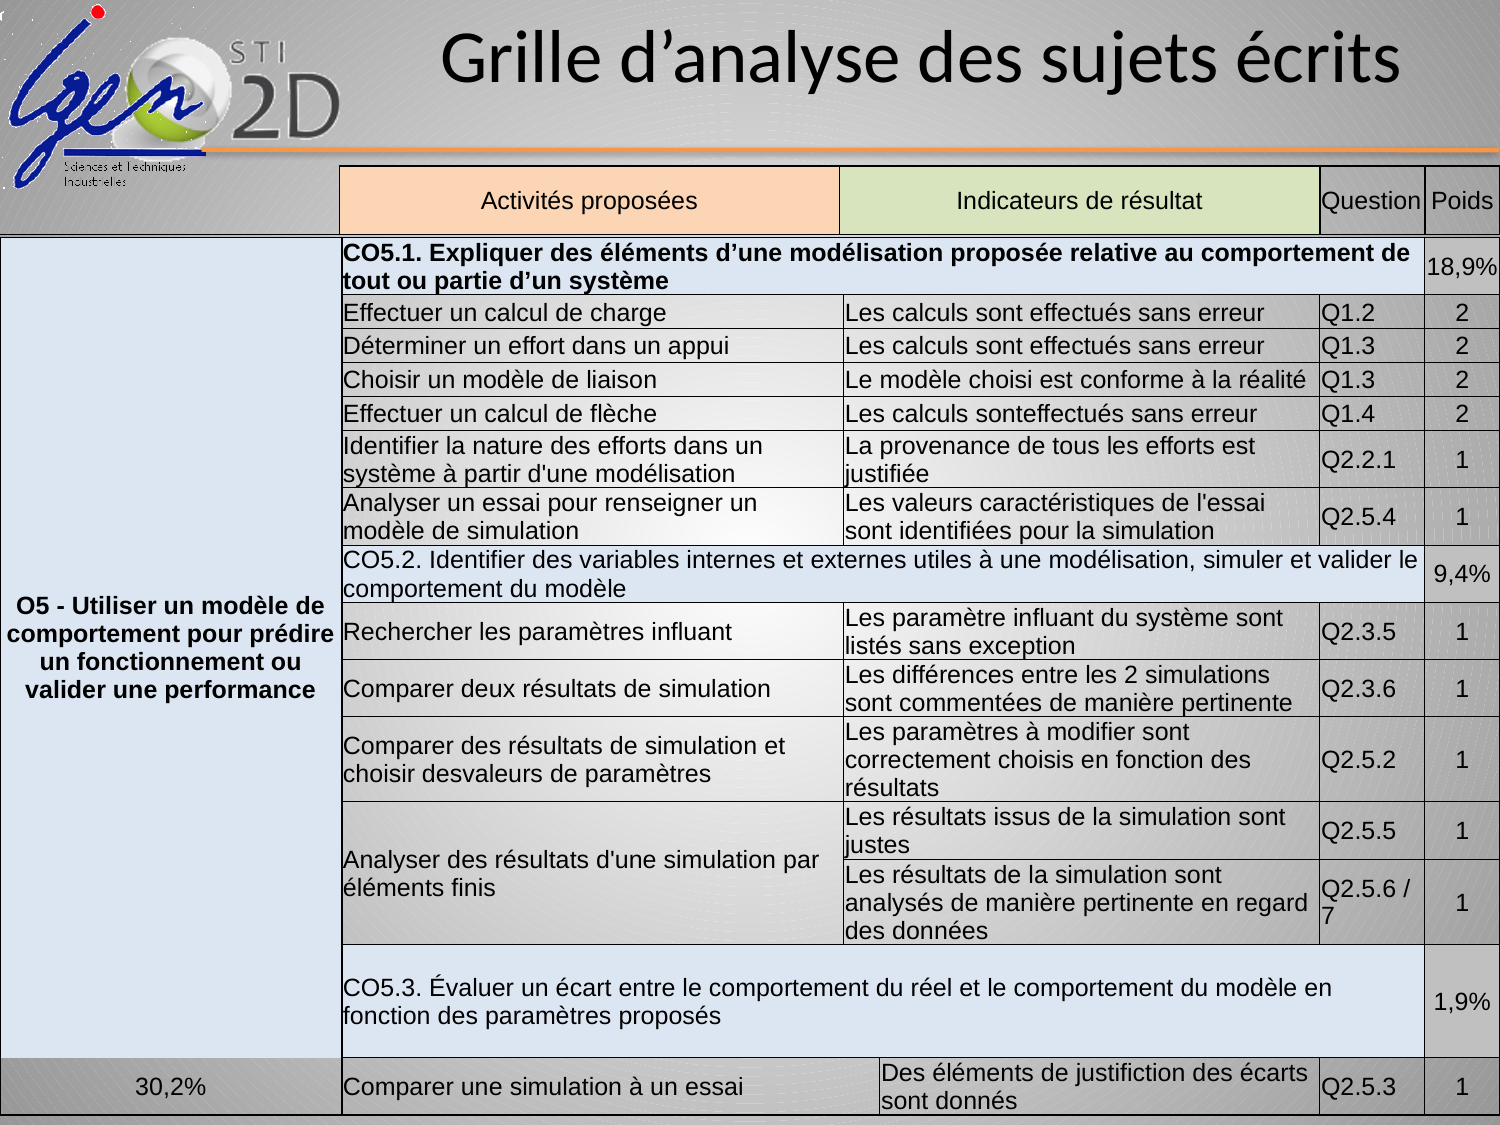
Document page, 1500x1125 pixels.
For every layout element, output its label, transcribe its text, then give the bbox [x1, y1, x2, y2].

table_header Indicateurs de résultat [840, 167, 1319, 234]
table_cell 1 [1425, 717, 1499, 801]
table_cell Q2.5.2 [1320, 717, 1424, 801]
table_header [0, 166, 339, 234]
table_cell Analyser des résultats d'une simulation par éléments finis [343, 802, 843, 944]
table_cell CO5.3. Évaluer un écart entre le comportement du réel et le comportement du modèle en fonction des paramètres proposés [343, 945, 1424, 1057]
table_cell 1 [1425, 603, 1499, 659]
table_cell 2 [1425, 363, 1499, 396]
table_cell Choisir un modèle de liaison [343, 363, 843, 396]
table_cell Le modèle choisi est conforme à la réalité [844, 363, 1319, 396]
table_cell Les paramètre influant du système sont listés sans exception [844, 603, 1319, 659]
table_cell 2 [1425, 295, 1499, 328]
table_cell Q1.3 [1320, 363, 1424, 396]
table_cell 2 [1425, 397, 1499, 430]
table_cell 1 [1425, 860, 1499, 944]
picture [197, 147, 204, 159]
table_header CO5.1. Expliquer des éléments d’une modélisation proposée relative au comportement de tout ou partie d’un système [343, 238, 1424, 294]
table_cell Q2.5.5 [1320, 802, 1424, 859]
table_cell 9,4% [1425, 546, 1499, 602]
table_header O5 - Utiliser un modèle de comportement pour prédire un fonctionnement ou valider une performance [1, 238, 341, 1058]
table_cell Les paramètres à modifier sont correctement choisis en fonction des résultats [844, 717, 1319, 801]
table_header Poids [1426, 167, 1499, 234]
table_cell 1 [1425, 431, 1499, 487]
table_cell Les calculs sont effectués sans erreur [844, 329, 1319, 362]
table_cell Q1.3 [1320, 329, 1424, 362]
table_cell 30,2% [1, 1058, 341, 1114]
table_cell 2 [1425, 329, 1499, 362]
table_header 18,9% [1425, 238, 1499, 294]
table_cell Q1.4 [1320, 397, 1424, 430]
table_cell Effectuer un calcul de charge [343, 295, 843, 328]
table_cell Les résultats de la simulation sont analysés de manière pertinente en regard des données [844, 860, 1319, 944]
table_cell La provenance de tous les efforts est justifiée [844, 431, 1319, 487]
table_cell 1 [1425, 488, 1499, 545]
table_cell 1,9% [1425, 945, 1499, 1057]
table_cell Les valeurs caractéristiques de l'essai sont identifiées pour la simulation [844, 488, 1319, 545]
table_cell Les résultats issus de la simulation sont justes [844, 802, 1319, 859]
table_cell Q2.5.4 [1320, 488, 1424, 545]
table_cell Déterminer un effort dans un appui [343, 329, 843, 362]
table_cell Effectuer un calcul de flèche [343, 397, 843, 430]
picture [0, 4, 343, 166]
table_cell Q1.2 [1320, 295, 1424, 328]
title Grille d’analyse des sujets écrits [342, 0, 1500, 150]
table_cell Q2.5.3 [1320, 1058, 1424, 1114]
table_cell Identifier la nature des efforts dans un système à partir d'une modélisation [343, 431, 843, 487]
table_cell Les calculs sont effectués sans erreur [844, 295, 1319, 328]
table_cell 1 [1425, 660, 1499, 716]
table_cell Q2.5.6 / 7 [1320, 860, 1424, 944]
table_header Question [1321, 167, 1424, 234]
table_cell Analyser un essai pour renseigner un modèle de simulation [343, 488, 843, 545]
table_cell CO5.2. Identifier des variables internes et externes utiles à une modélisation, simuler et valider le comportement du modèle [343, 546, 1424, 602]
table_cell Les différences entre les 2 simulations sont commentées de manière pertinente [844, 660, 1319, 716]
table_cell 1 [1425, 1058, 1499, 1114]
table_cell Q2.2.1 [1320, 431, 1424, 487]
table_cell Q2.3.6 [1320, 660, 1424, 716]
table_cell Comparer deux résultats de simulation [343, 660, 843, 716]
table_cell Comparer des résultats de simulation et choisir desvaleurs de paramètres [343, 717, 843, 801]
table_cell Comparer une simulation à un essai [343, 1058, 879, 1114]
table_header Activités proposées [340, 167, 839, 234]
table_cell Des éléments de justifiction des écarts sont donnés [880, 1058, 1319, 1114]
table_cell Q2.3.5 [1320, 603, 1424, 659]
table_cell Les calculs sonteffectués sans erreur [844, 397, 1319, 430]
table_cell 1 [1425, 802, 1499, 859]
table_cell Rechercher les paramètres influant [343, 603, 843, 659]
